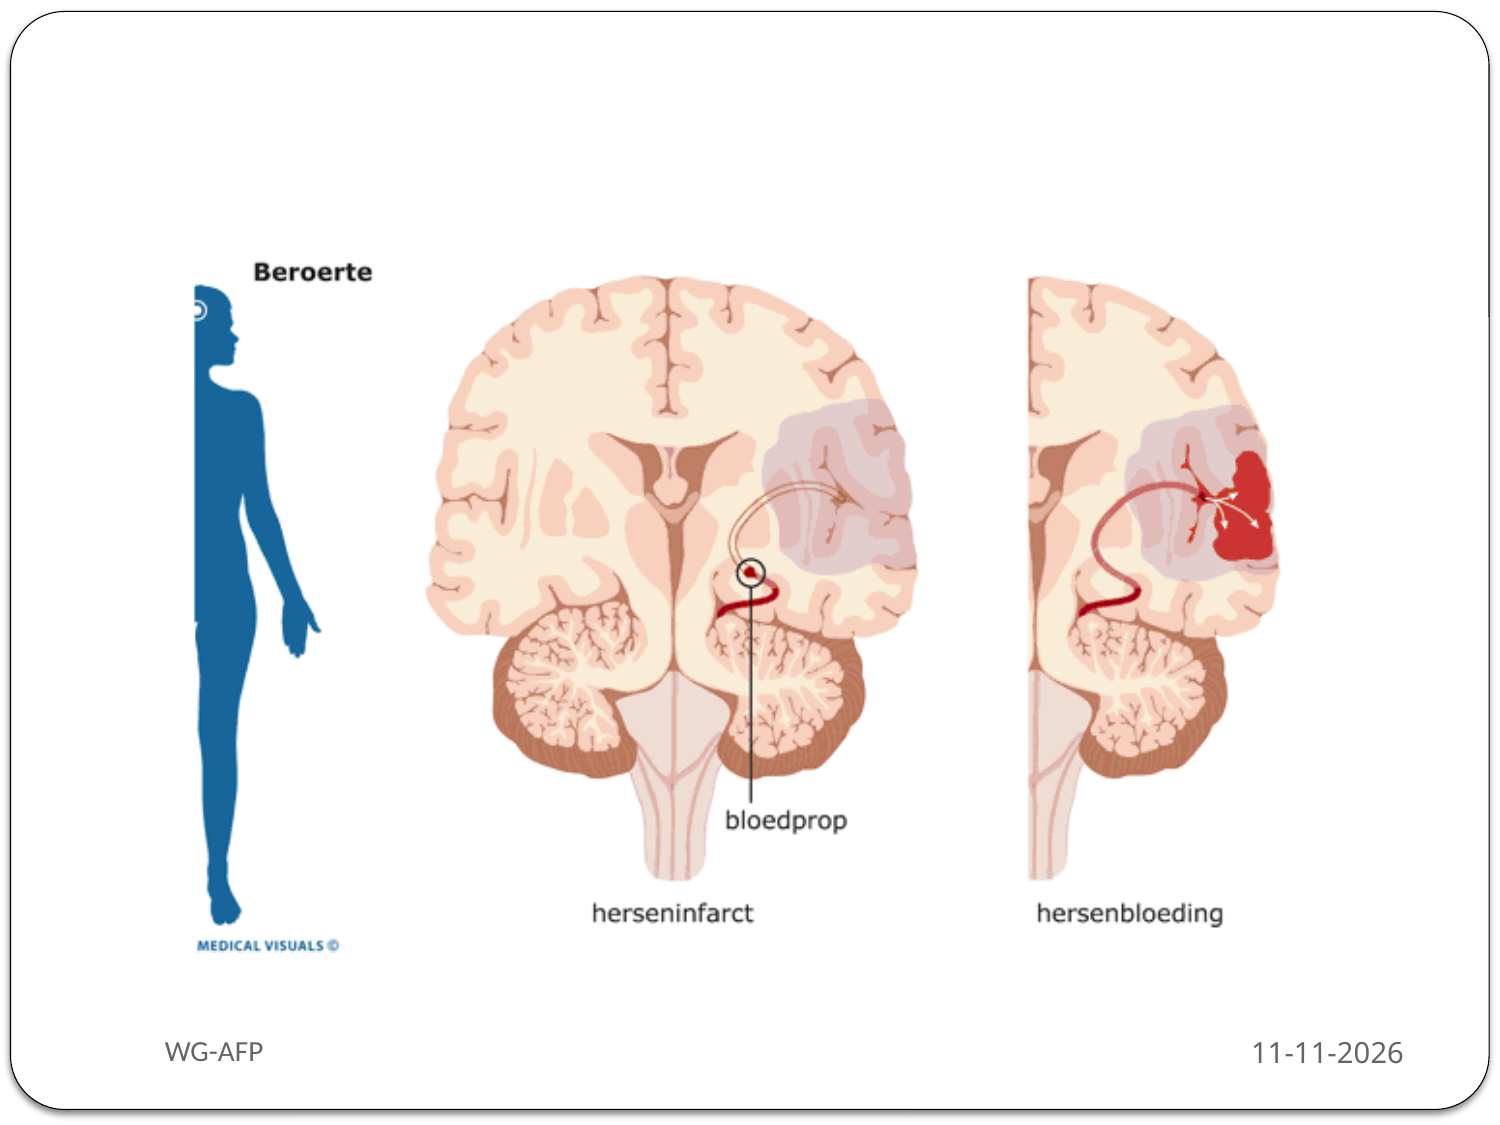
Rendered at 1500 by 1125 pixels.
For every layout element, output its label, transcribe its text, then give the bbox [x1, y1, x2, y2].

footer WG-AFP [150, 1012, 800, 1088]
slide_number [1012, 1015, 1419, 1094]
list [194, 256, 1354, 953]
